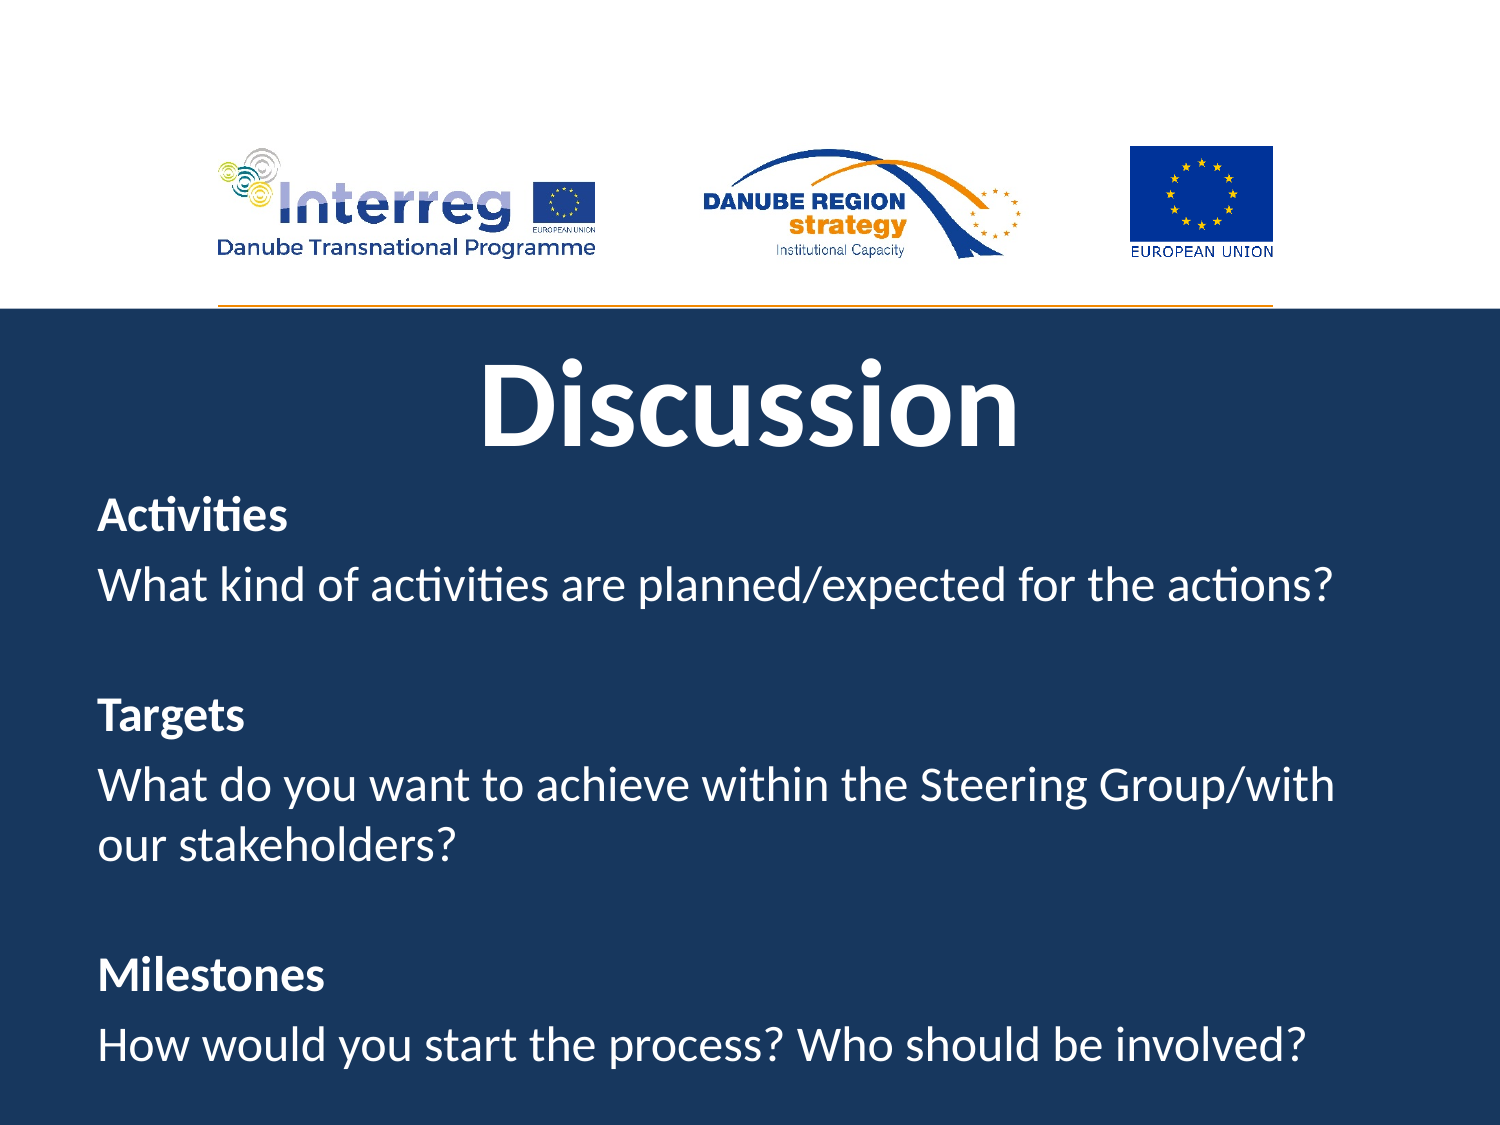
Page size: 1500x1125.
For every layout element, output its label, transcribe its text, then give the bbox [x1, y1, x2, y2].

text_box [218, 131, 1273, 275]
list Discussion Activities What kind of activities are planned/expected for the actions? Targets What do you want to achieve within the Steering Group/with our stakeholders? Milestones How would you start the process? Who should be involved? [82, 314, 1418, 953]
text_box [0, 306, 1500, 1125]
